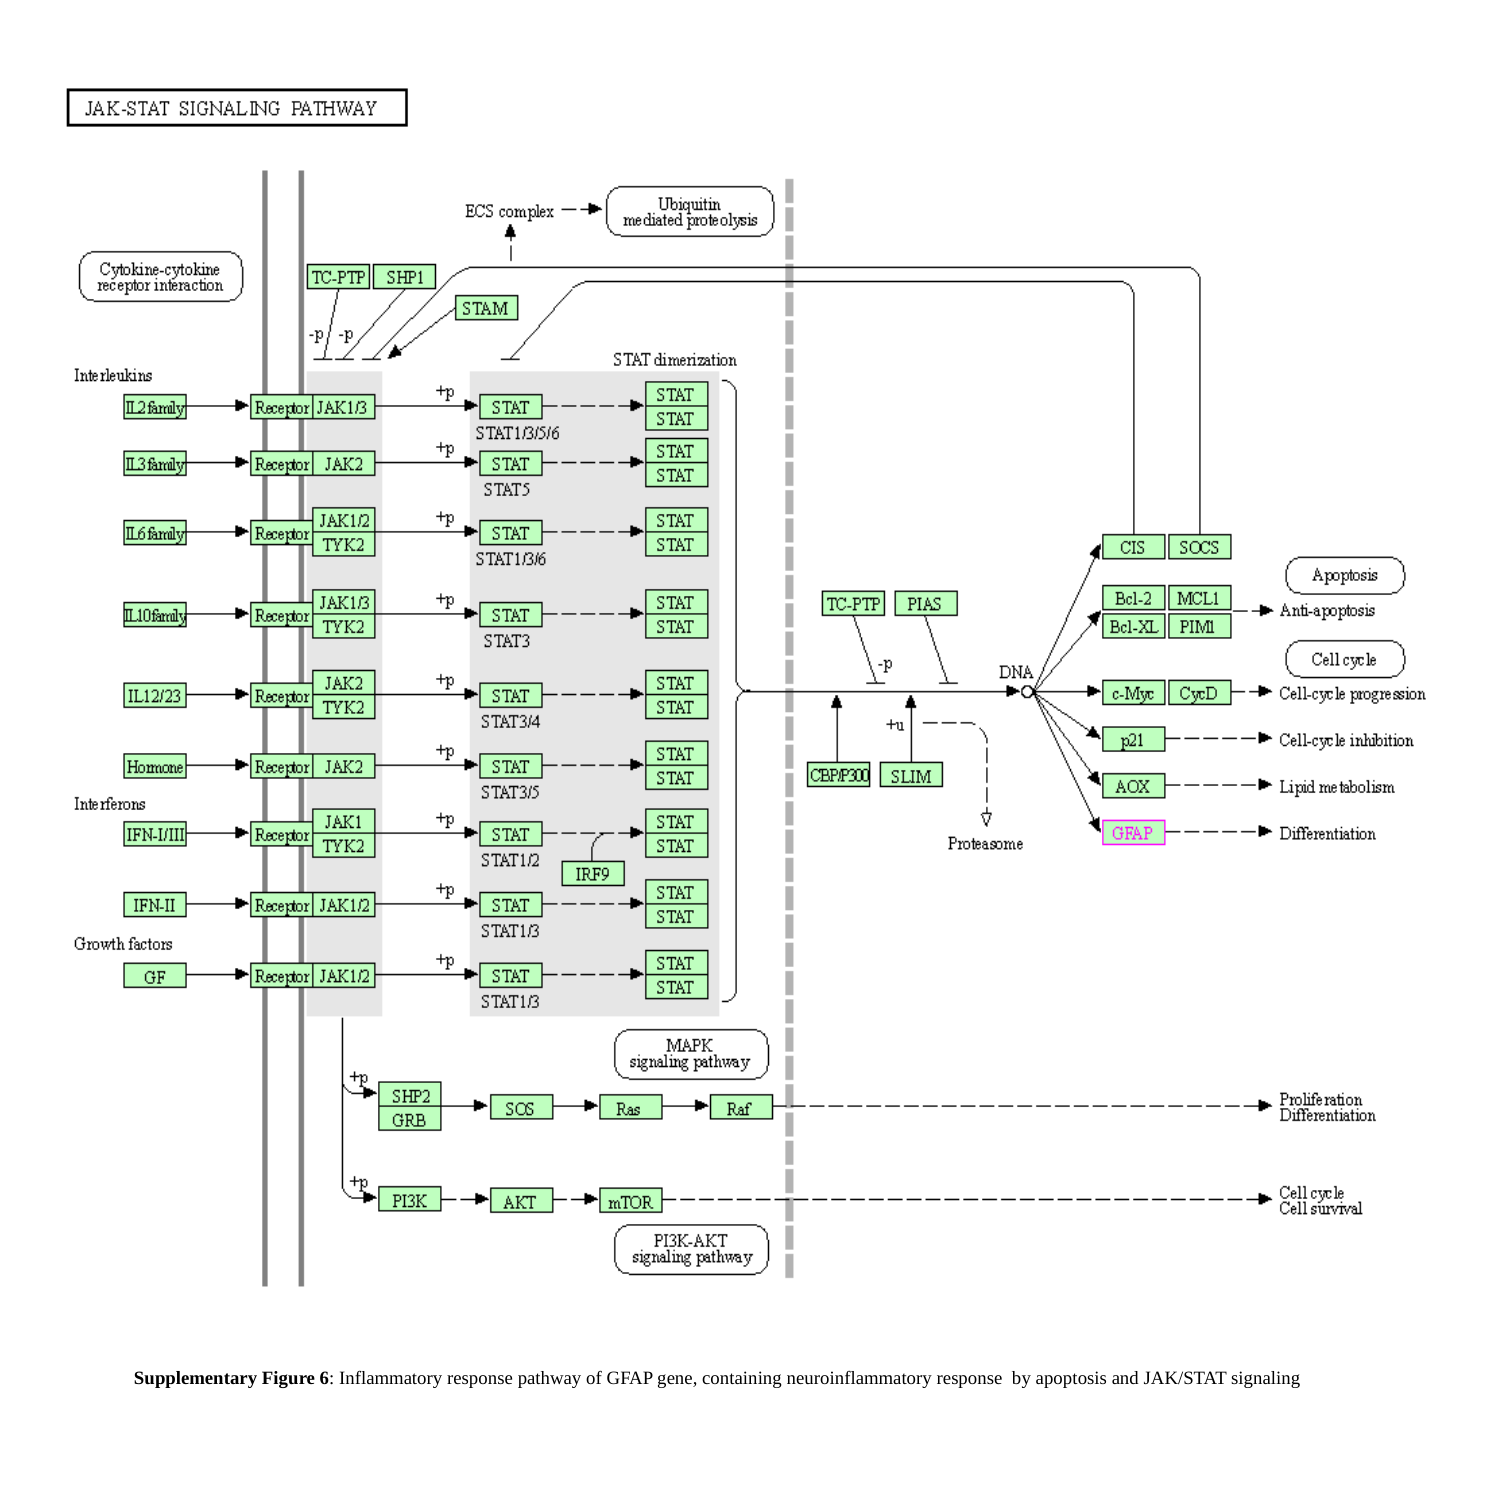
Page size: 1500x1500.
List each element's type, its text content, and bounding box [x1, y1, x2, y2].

text_box Supplementary Figure 6: Inflammatory response pathway of GFAP gene, containing neuroinflammatory response by apoptosis and JAK/STAT signaling [122, 1360, 1480, 1394]
picture [17, 33, 1450, 1291]
